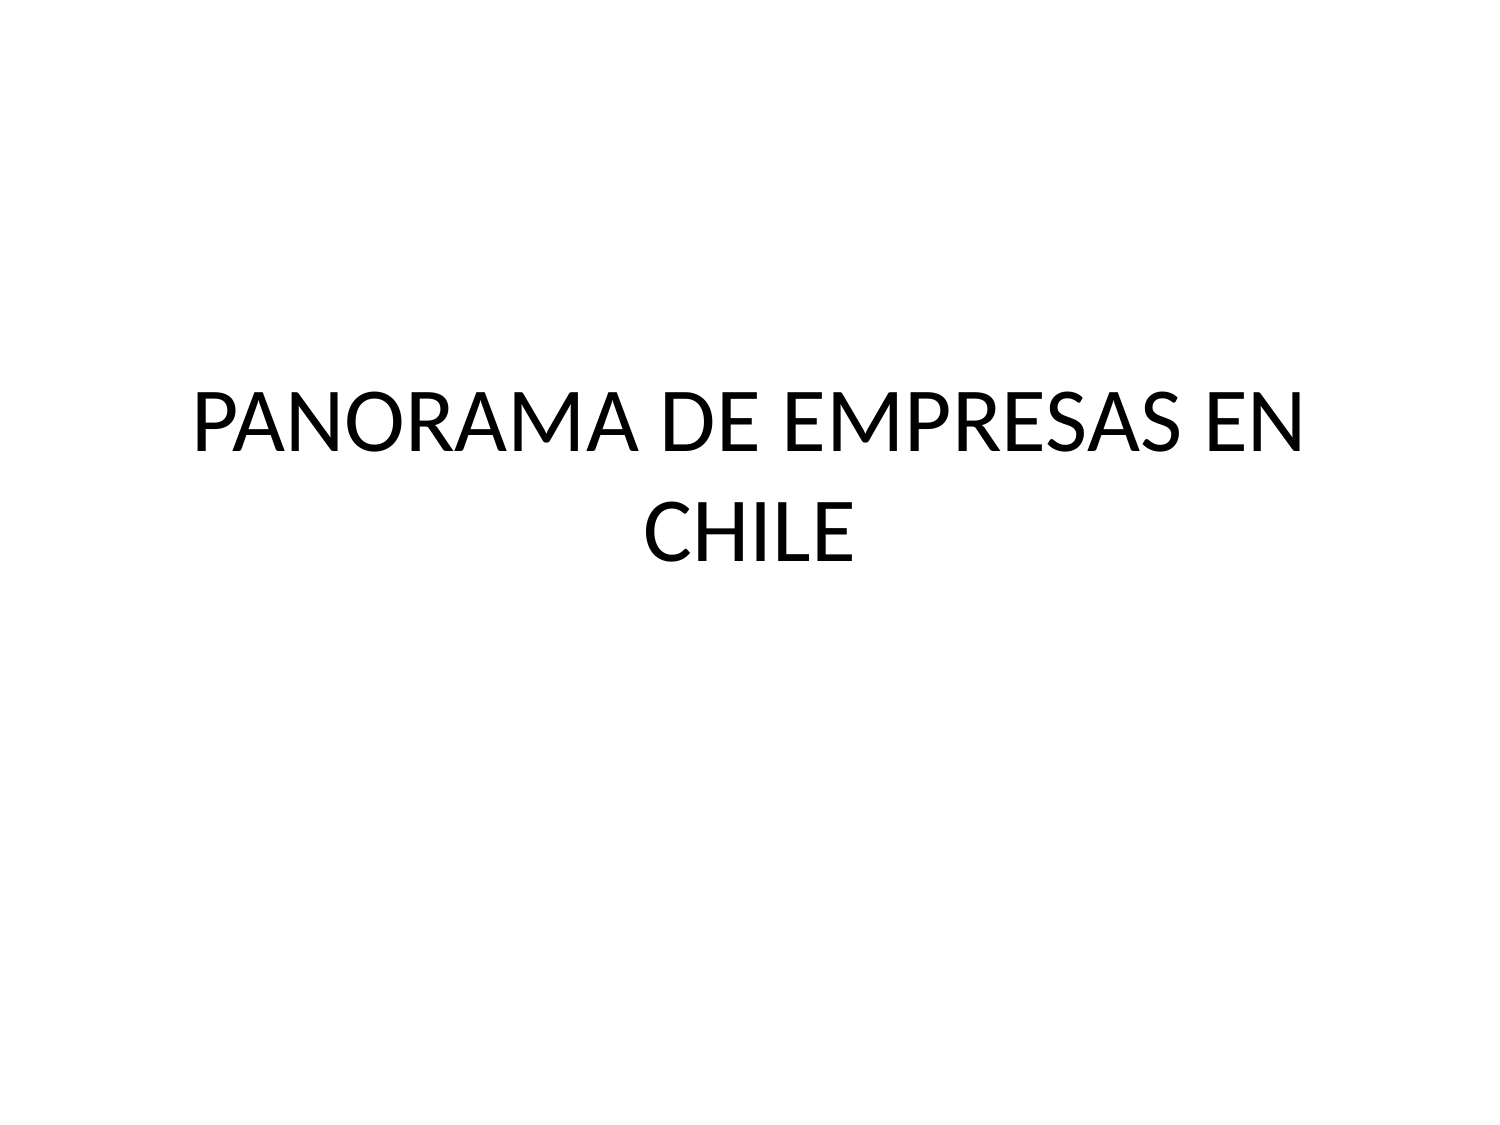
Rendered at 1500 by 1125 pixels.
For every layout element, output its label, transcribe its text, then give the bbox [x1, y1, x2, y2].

title PANORAMA DE EMPRESAS EN CHILE [112, 349, 1388, 591]
